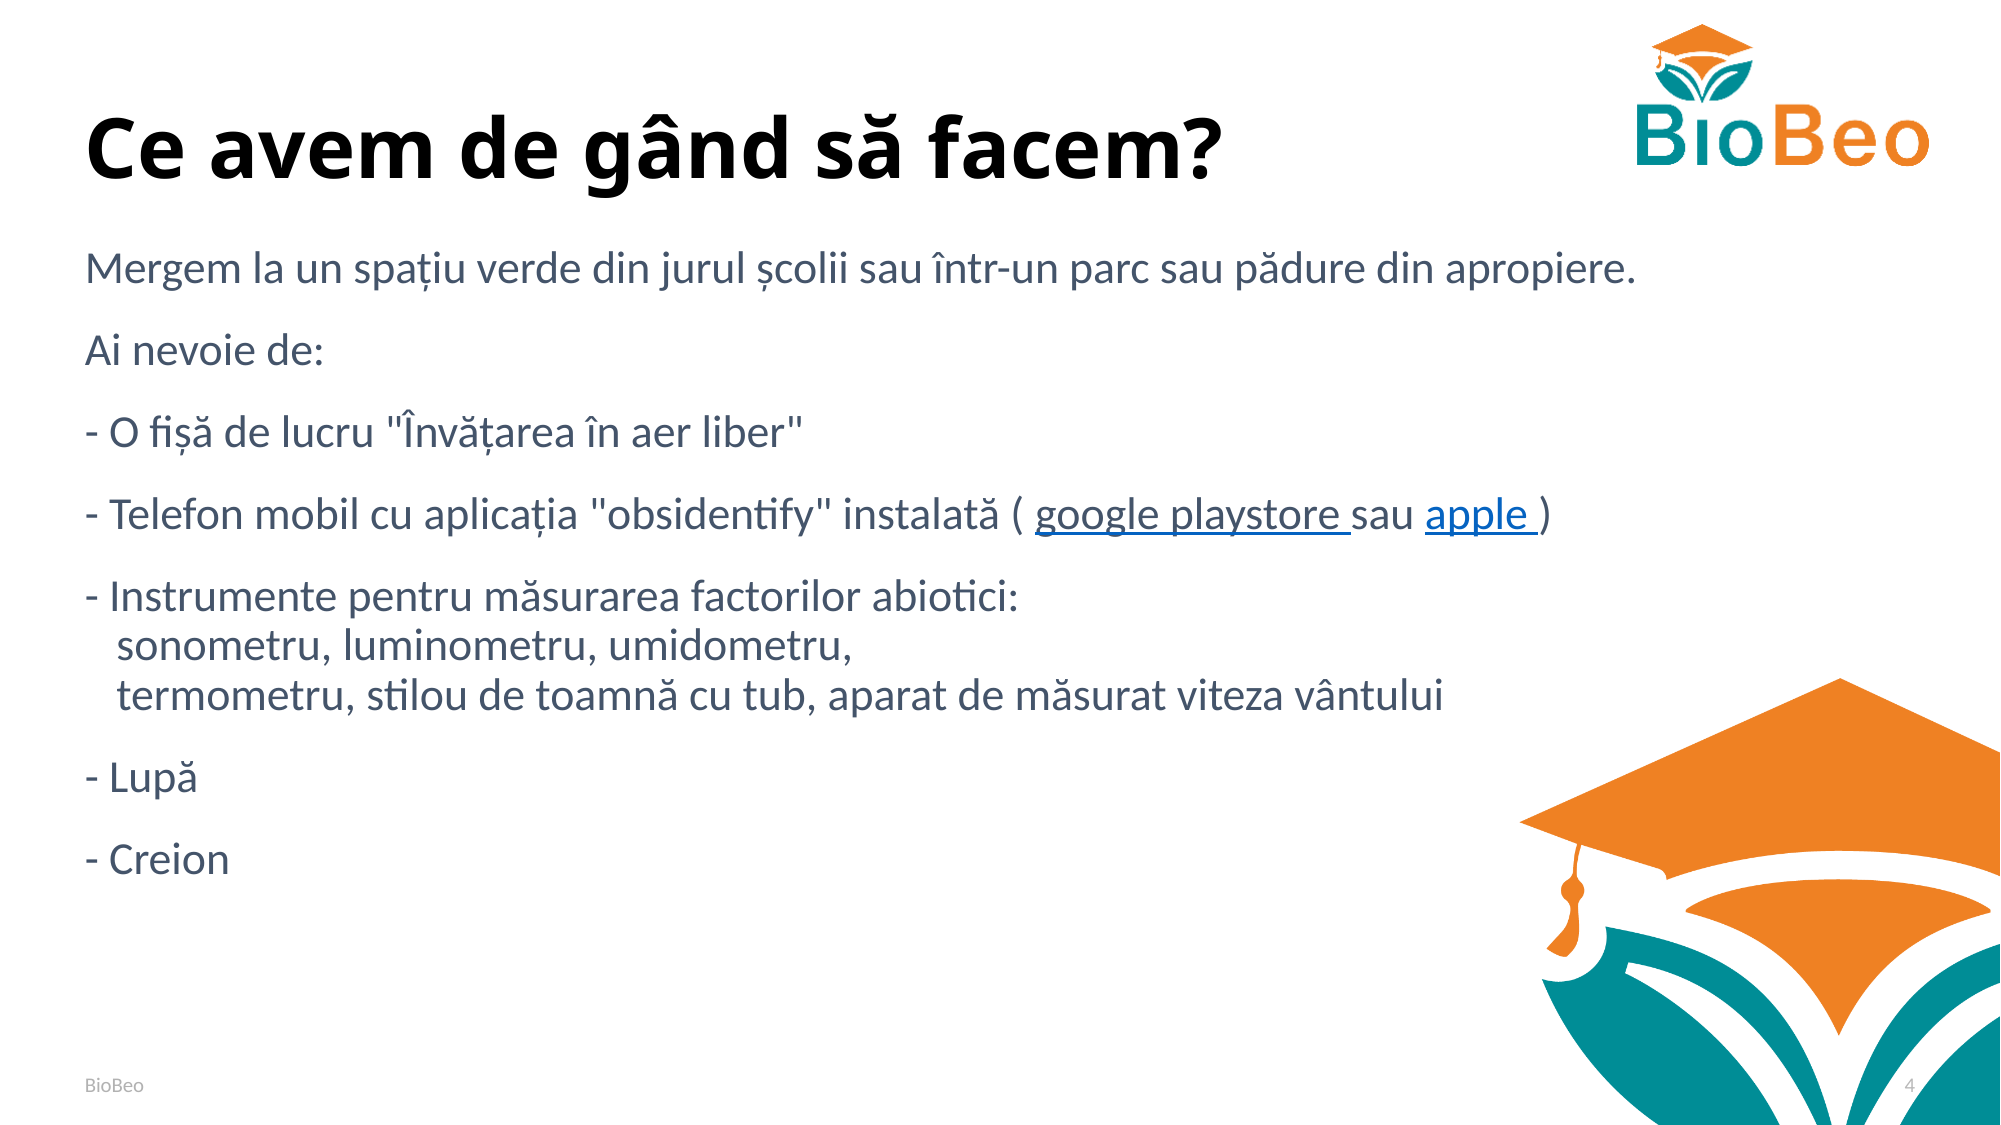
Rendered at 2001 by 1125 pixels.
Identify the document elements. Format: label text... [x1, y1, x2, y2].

slide_number 4 [1818, 1065, 1931, 1103]
picture [1478, 618, 2000, 1125]
picture [1635, 22, 1931, 78]
title Ce avem de gând să facem? [69, 78, 1931, 226]
text_box Mergem la un spațiu verde din jurul școlii sau într-un parc sau pădure din apropiere. Ai nevoie de: - O fișă de lucru "Învățarea în aer liber" - Telefon mobil cu aplicația "obsidentify" instalată ( google playstore sau apple ) - Instrumente pentru măsurarea factorilor abiotici: sonometru, luminometru, umidometru, termometru, stilou de toamnă cu tub, aparat de măsurat viteza vântului - Lupă - Creion [69, 236, 1846, 913]
footer BioBeo [69, 1065, 1805, 1103]
